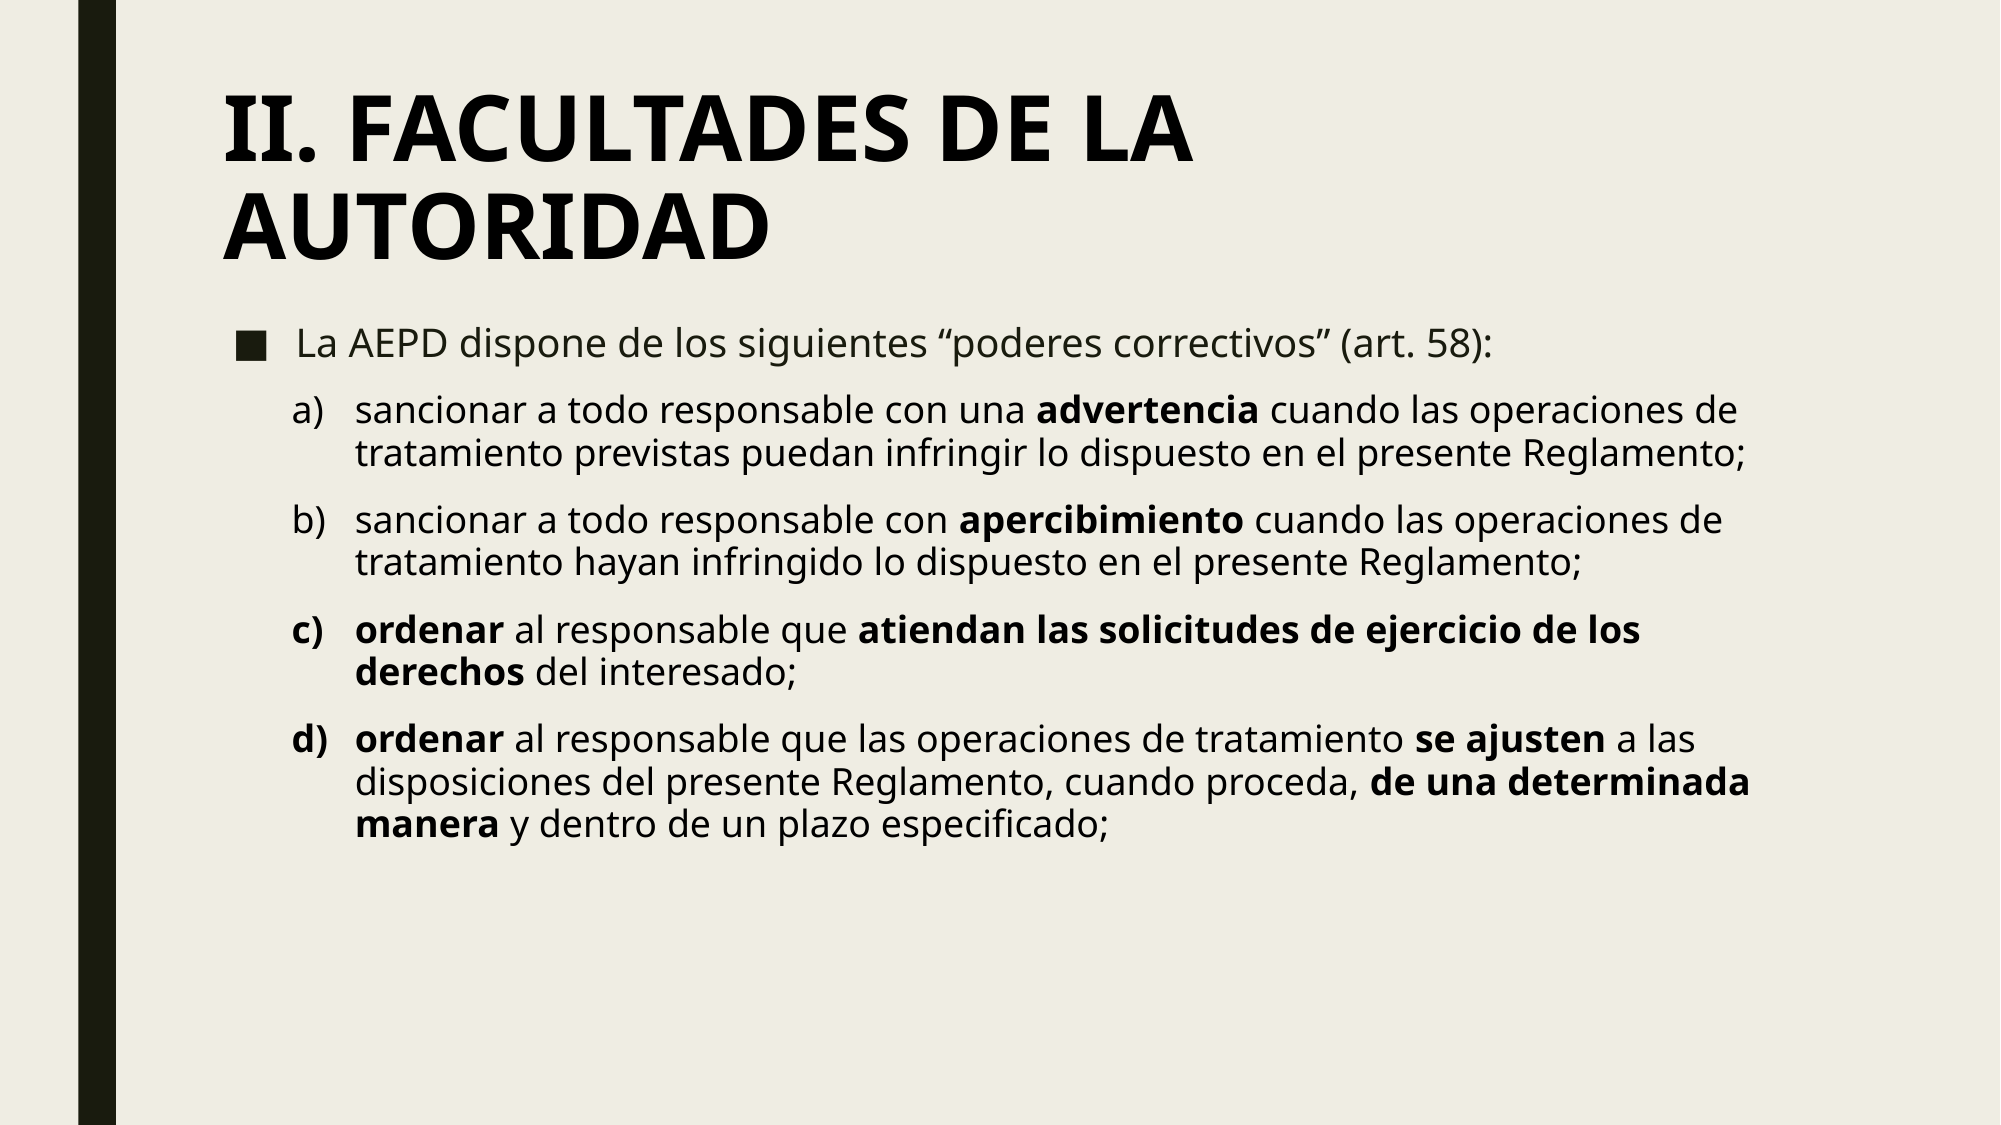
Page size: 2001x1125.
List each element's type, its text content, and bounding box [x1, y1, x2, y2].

text_box [224, 291, 1800, 535]
title II. FACULTADES DE LA AUTORIDAD [208, 75, 1784, 320]
list La AEPD dispone de los siguientes “poderes correctivos” (art. 58): sancionar a todo responsable con una advertencia cuando las operaciones de tratamiento previstas puedan infringir lo dispuesto en el presente Reglamento; sancionar a todo responsable con apercibimiento cuando las operaciones de tratamiento hayan infringido lo dispuesto en el presente Reglamento; ordenar al responsable que atiendan las solicitudes de ejercicio de los derechos del interesado; ordenar al responsable que las operaciones de tratamiento se ajusten a las disposiciones del presente Reglamento, cuando proceda, de una determinada manera y dentro de un plazo especificado; [217, 319, 1793, 944]
